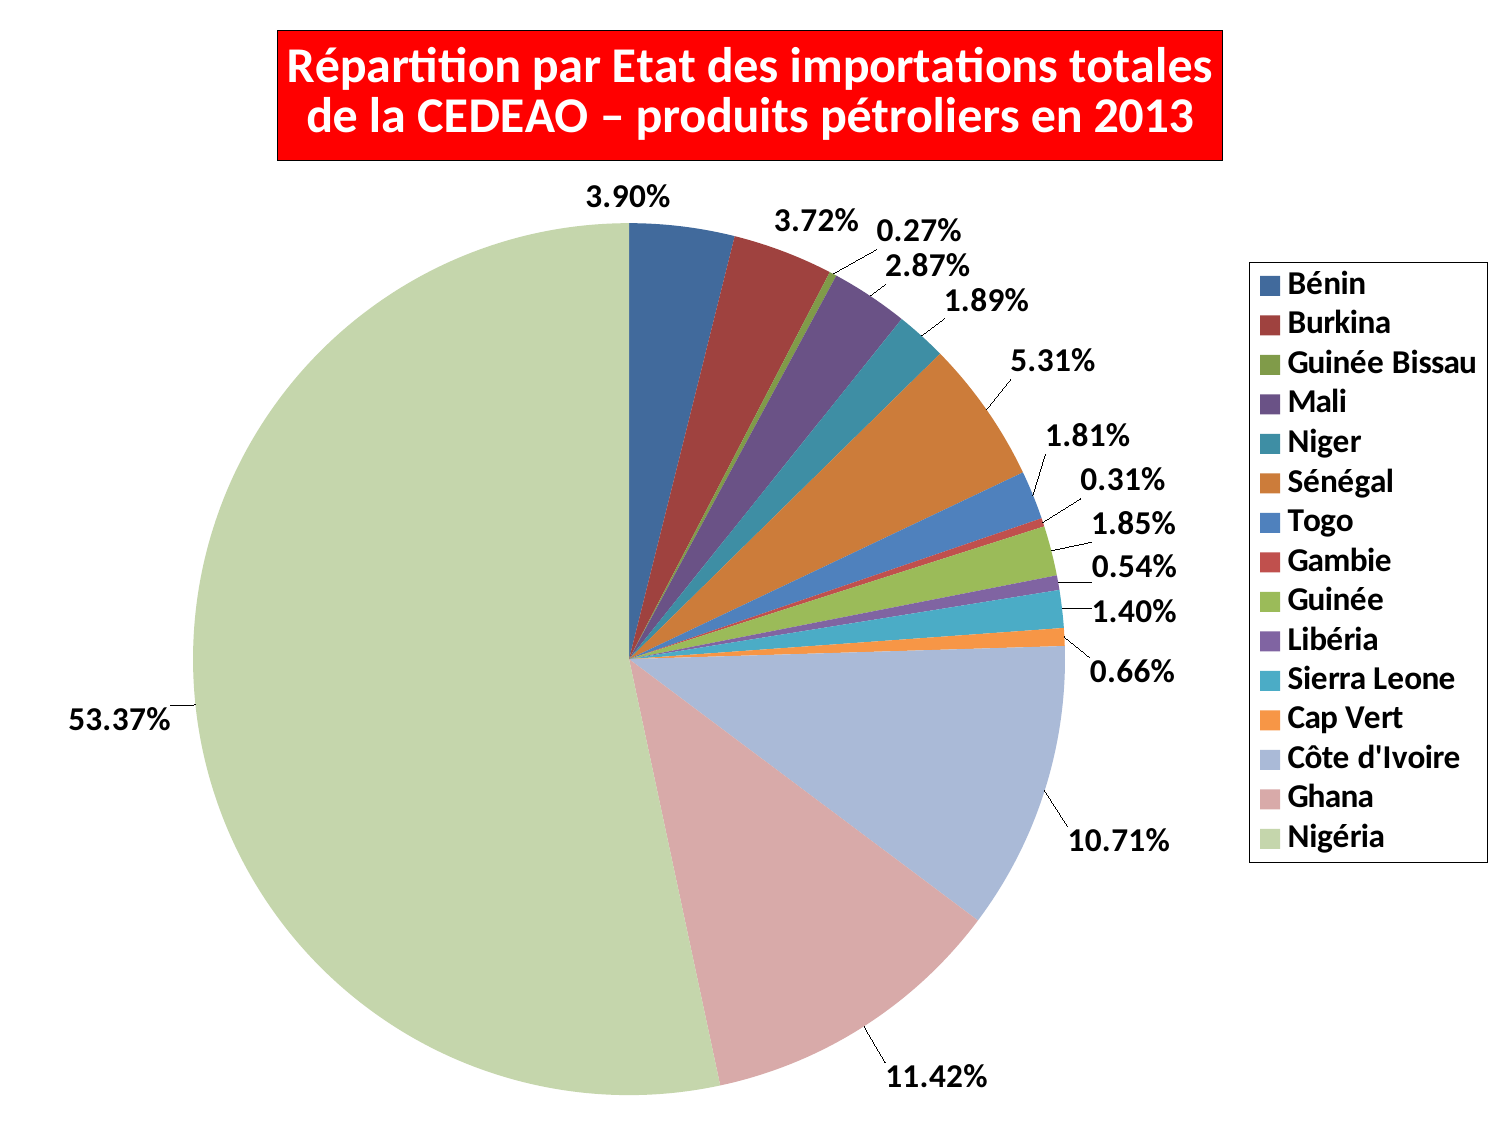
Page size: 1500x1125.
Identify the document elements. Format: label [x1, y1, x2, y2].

chart [0, 0, 1500, 1125]
